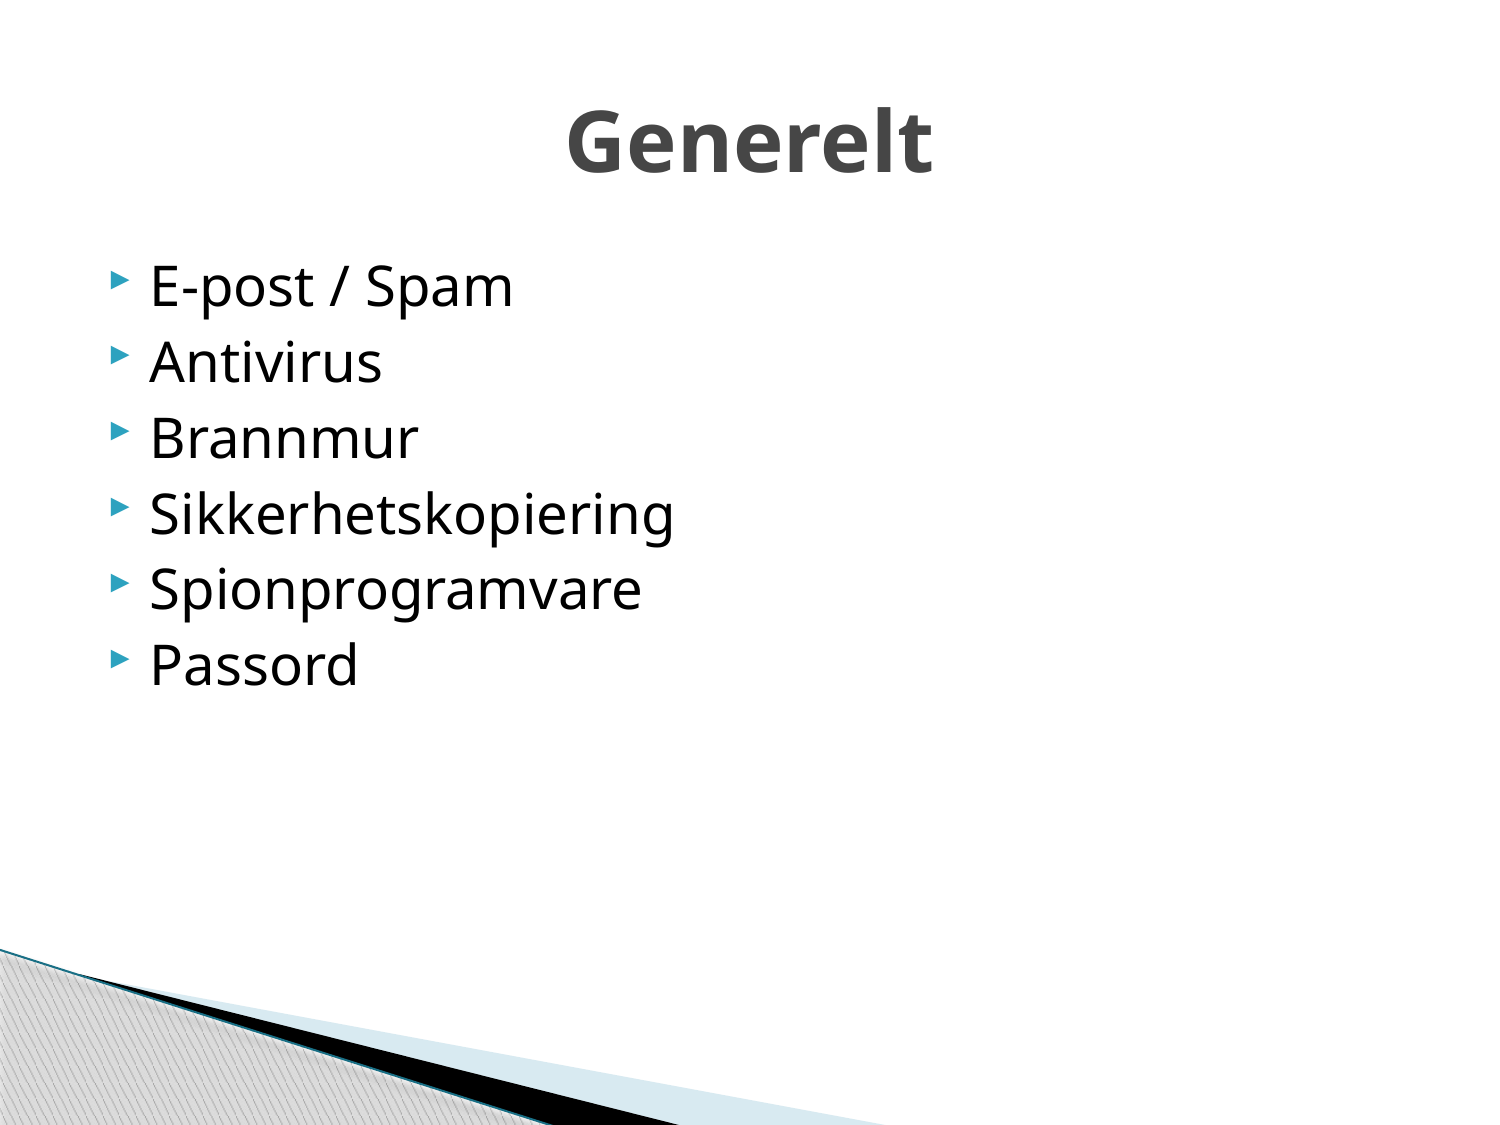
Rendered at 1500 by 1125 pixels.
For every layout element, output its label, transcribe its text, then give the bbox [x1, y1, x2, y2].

list E-post / Spam Antivirus Brannmur Sikkerhetskopiering Spionprogramvare Passord [75, 243, 1425, 986]
title Generelt [75, 45, 1425, 233]
